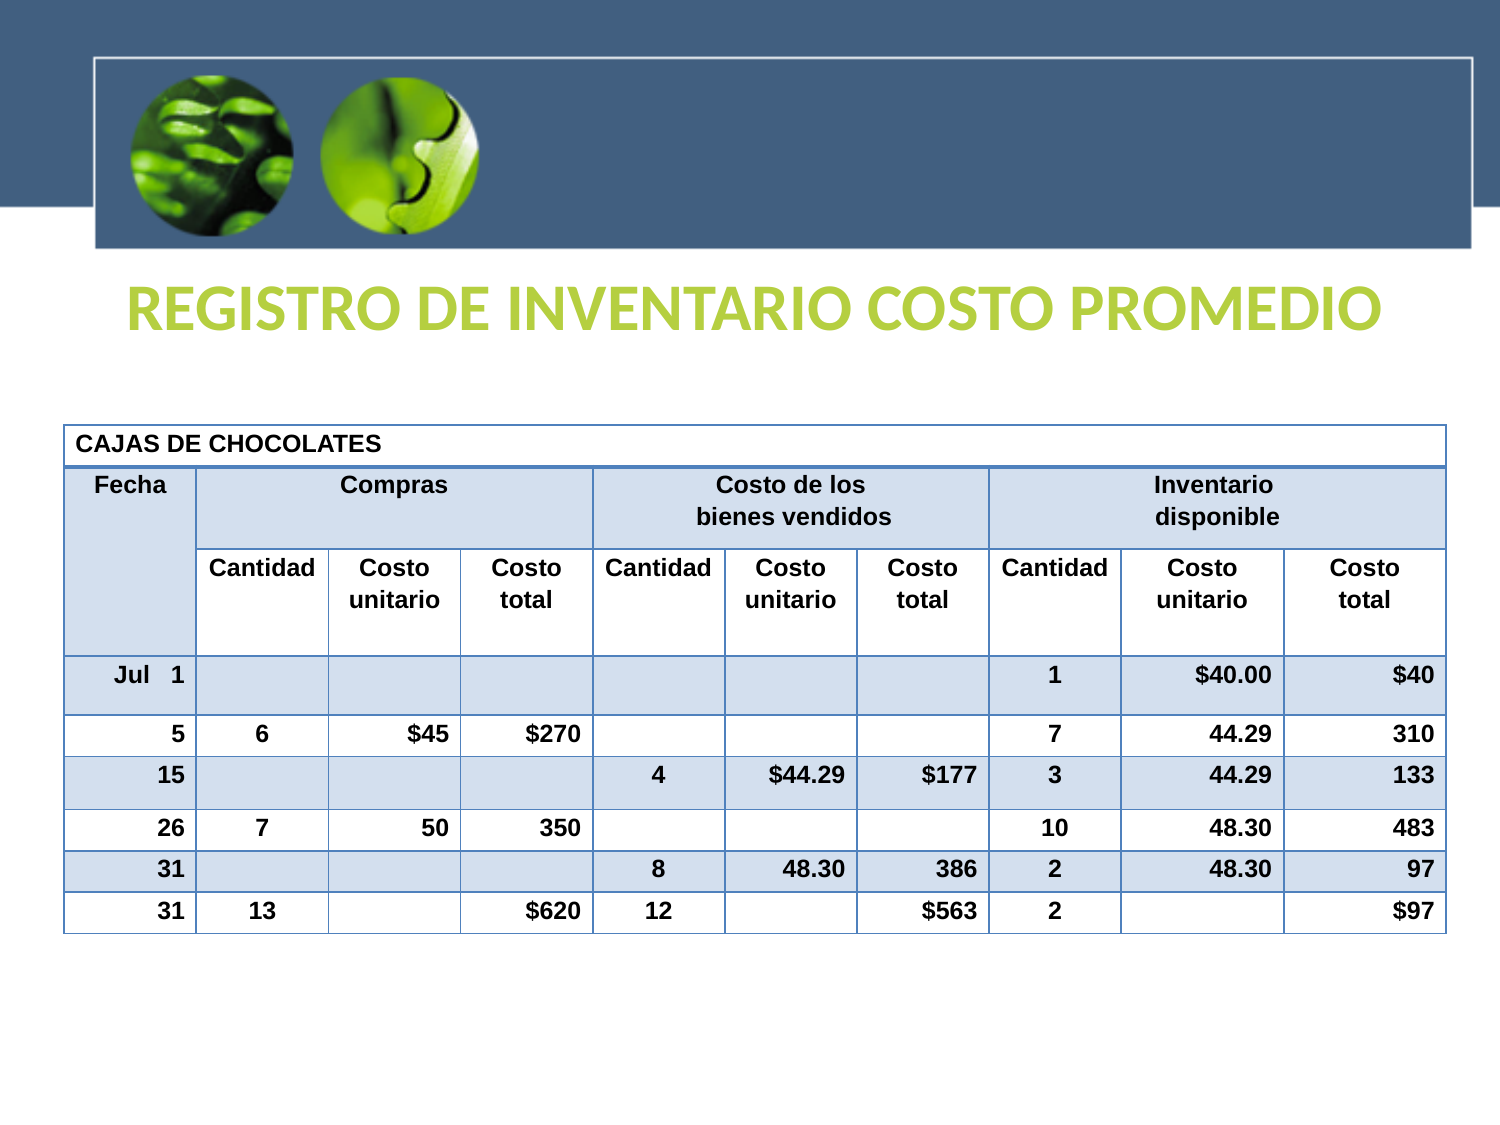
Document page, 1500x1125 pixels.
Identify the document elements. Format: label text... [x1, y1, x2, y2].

table_cell $44.29 [726, 757, 856, 809]
table_cell 1 [990, 657, 1120, 714]
table_cell [594, 716, 724, 756]
table_cell $620 [461, 893, 592, 933]
table_cell $270 [461, 716, 592, 756]
table_cell 44.29 [1122, 757, 1283, 809]
table_cell 310 [1285, 716, 1445, 756]
table_cell [726, 657, 856, 714]
table_cell Costo de los bienes vendidos [594, 469, 988, 548]
table_cell 31 [65, 852, 195, 891]
table_cell [726, 893, 856, 933]
table_cell 4 [594, 757, 724, 809]
table_cell [329, 757, 460, 809]
table_cell 15 [65, 757, 195, 809]
table_cell 48.30 [1122, 852, 1283, 891]
table_cell [461, 757, 592, 809]
table_cell $97 [1285, 893, 1445, 933]
table_cell Costo total [1285, 550, 1445, 655]
table_cell Compras [197, 469, 592, 548]
table_cell [329, 893, 460, 933]
table_header CAJAS DE CHOCOLATES [65, 426, 1445, 465]
table_cell [461, 657, 592, 714]
table_cell [1122, 893, 1283, 933]
table_cell 6 [197, 716, 328, 756]
table_cell $40 [1285, 657, 1445, 714]
table_cell [461, 852, 592, 891]
table_cell [197, 657, 328, 714]
table_cell Costo unitario [1122, 550, 1283, 655]
table_cell 3 [990, 757, 1120, 809]
table_cell Cantidad [990, 550, 1120, 655]
table_cell [197, 852, 328, 891]
text_box REGISTRO DE INVENTARIO COSTO PROMEDIO [111, 256, 1400, 424]
table_cell 5 [65, 716, 195, 756]
table_cell $563 [858, 893, 988, 933]
table_cell Cantidad [594, 550, 724, 655]
table_cell $177 [858, 757, 988, 809]
table_cell $45 [329, 716, 460, 756]
table_cell Jul 1 [65, 657, 195, 714]
table_cell 483 [1285, 810, 1445, 850]
table_cell [726, 716, 856, 756]
table_cell 10 [990, 810, 1120, 850]
table_cell Costo total [858, 550, 988, 655]
table_cell 31 [65, 893, 195, 933]
table_cell 97 [1285, 852, 1445, 891]
table_cell 44.29 [1122, 716, 1283, 756]
table_cell 7 [197, 810, 328, 850]
table_cell Costo total [461, 550, 592, 655]
table_cell 50 [329, 810, 460, 850]
table_cell 133 [1285, 757, 1445, 809]
table_cell $40.00 [1122, 657, 1283, 714]
table_cell 2 [990, 852, 1120, 891]
table_cell [197, 757, 328, 809]
table_cell 386 [858, 852, 988, 891]
table_cell [858, 810, 988, 850]
table_cell [329, 852, 460, 891]
table_cell 2 [990, 893, 1120, 933]
table_cell [329, 657, 460, 714]
table_cell 13 [197, 893, 328, 933]
table_cell 26 [65, 810, 195, 850]
table_cell [726, 810, 856, 850]
table_cell 7 [990, 716, 1120, 756]
table_cell Inventario disponible [990, 469, 1445, 548]
picture [0, 0, 1500, 1125]
table_cell [594, 657, 724, 714]
table_cell Cantidad [197, 550, 328, 655]
table_cell [858, 716, 988, 756]
table_cell Costo unitario [726, 550, 856, 655]
table_cell 8 [594, 852, 724, 891]
table_cell 350 [461, 810, 592, 850]
table_cell 48.30 [1122, 810, 1283, 850]
table_cell Costo unitario [329, 550, 460, 655]
table_cell Fecha [65, 469, 195, 655]
table_cell [858, 657, 988, 714]
table_cell [594, 810, 724, 850]
table_cell 12 [594, 893, 724, 933]
table_cell 48.30 [726, 852, 856, 891]
